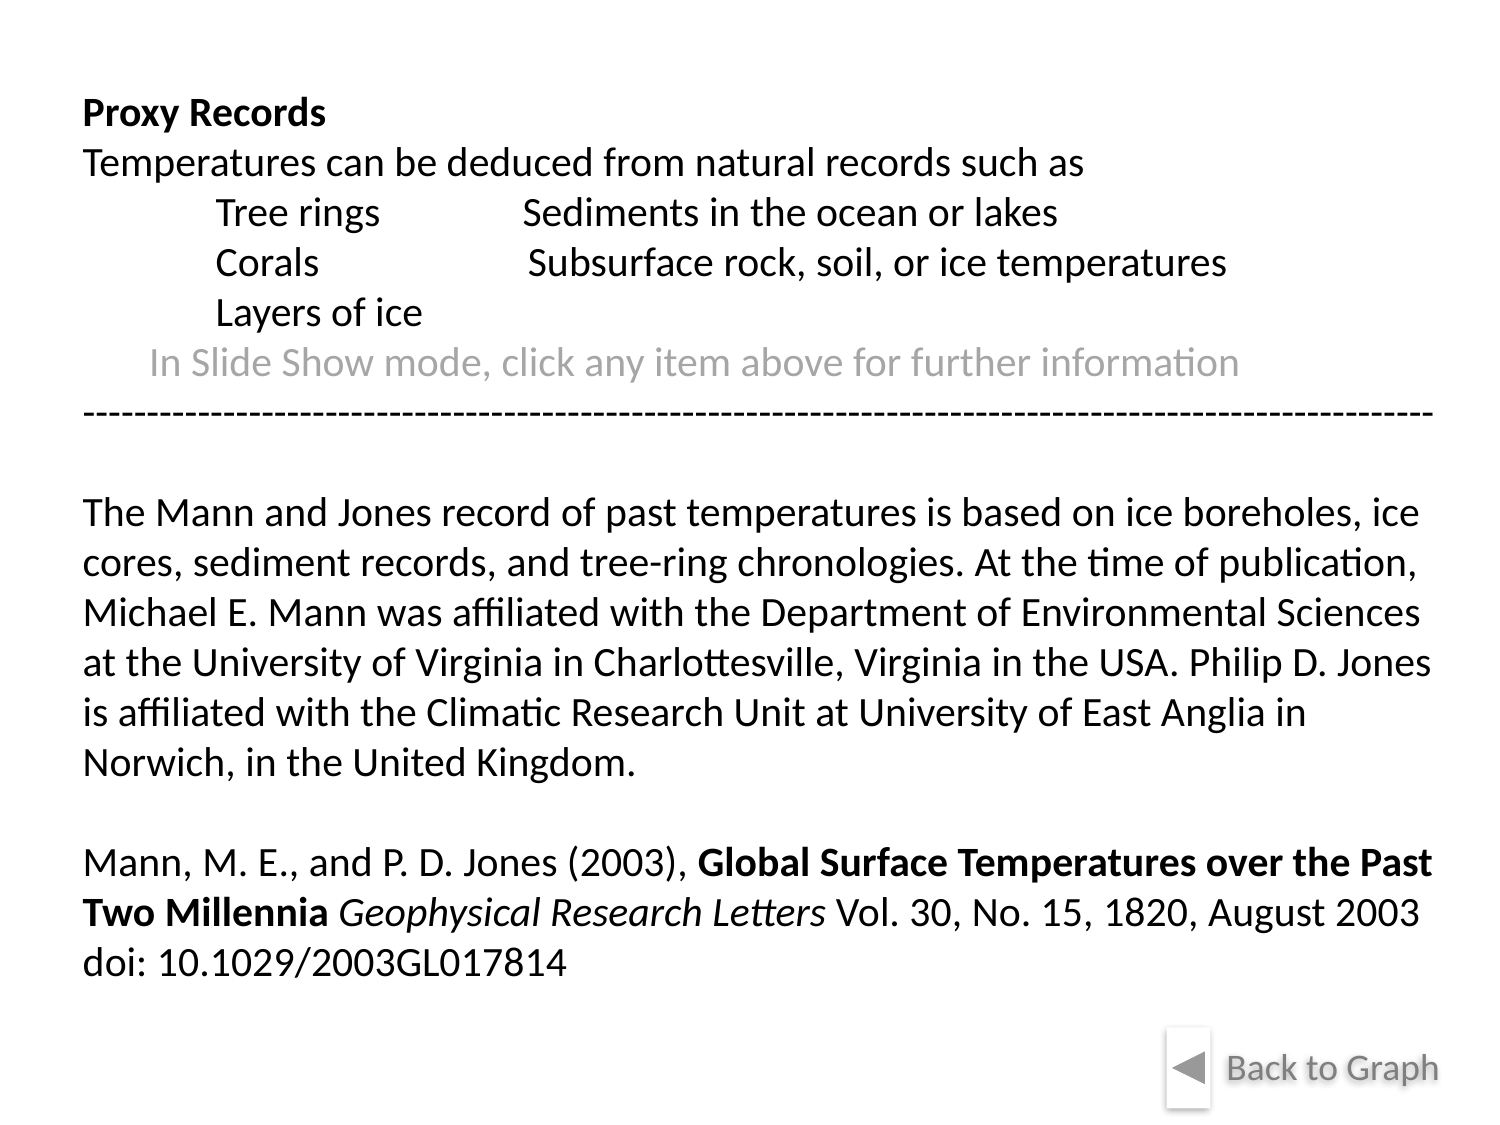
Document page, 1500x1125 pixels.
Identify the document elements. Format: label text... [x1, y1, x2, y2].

text_box [212, 297, 432, 338]
text_box [212, 195, 382, 236]
text_box [1166, 1027, 1211, 1109]
text_box [506, 195, 1063, 236]
text_box [212, 245, 330, 286]
text_box Back to Graph [1166, 1006, 1500, 1125]
text_box [530, 246, 1228, 287]
text_box Proxy Records Temperatures can be deduced from natural records such as Tree rings Sediments in the ocean or lakes Corals Subsurface rock, soil, or ice temperatures Layers of ice In Slide Show mode, click any item above for further information ---------------------------------------------------------------------------------------------------------- The Mann and Jones record of past temperatures is based on ice boreholes, ice cores, sediment records, and tree-ring chronologies. At the time of publication, Michael E. Mann was affiliated with the Department of Environmental Sciences at the University of Virginia in Charlottesville, Virginia in the USA. Philip D. Jones is affiliated with the Climatic Research Unit at University of East Anglia in Norwich, in the United Kingdom. Mann, M. E., and P. D. Jones (2003), Global Surface Temperatures over the Past Two Millennia Geophysical Research Letters Vol. 30, No. 15, 1820, August 2003 doi: 10.1029/2003GL017814 [67, 77, 1453, 1093]
